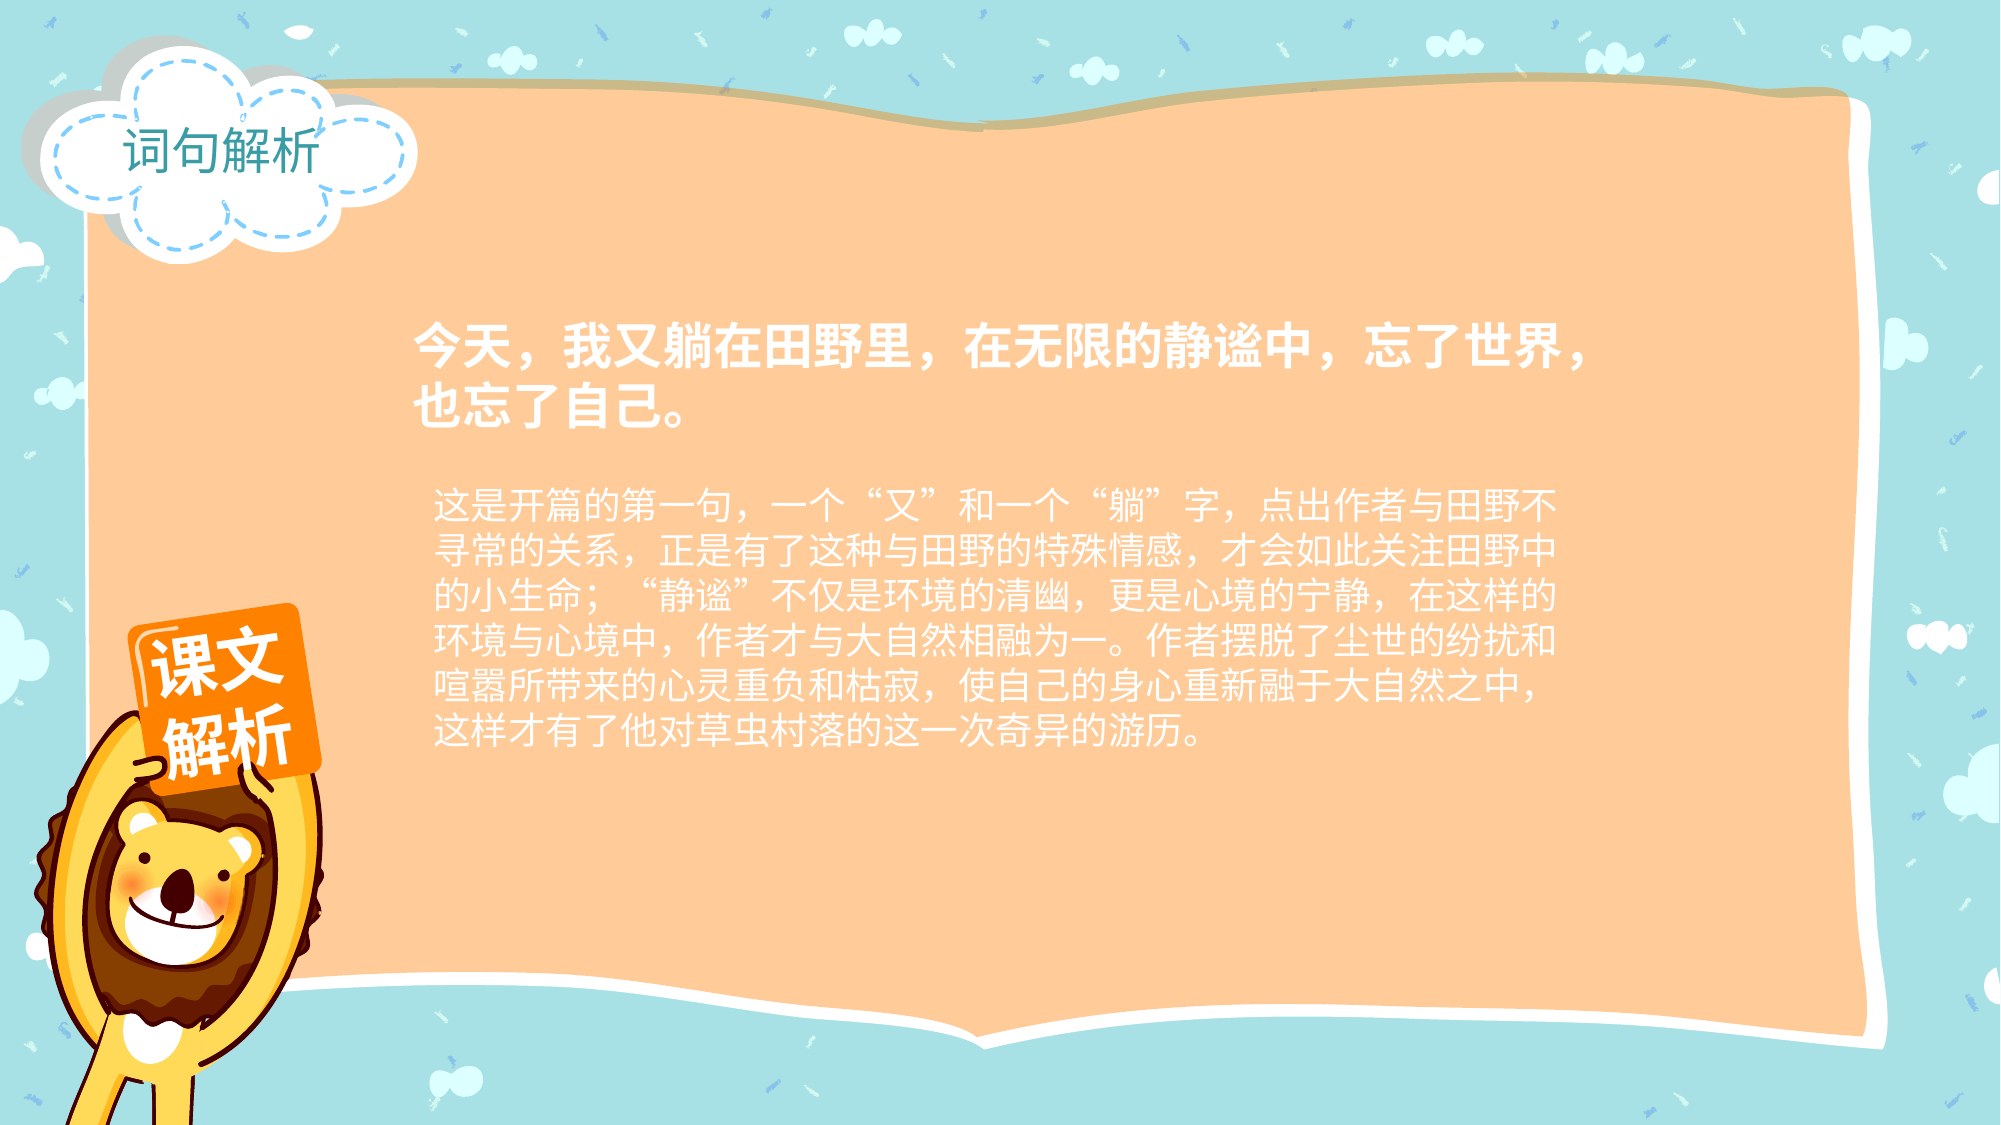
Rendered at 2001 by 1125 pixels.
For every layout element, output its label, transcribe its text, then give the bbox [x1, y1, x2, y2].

text_box 今天，我又躺在田野里，在无限的静谧中，忘了世界，也忘了自己。 [398, 307, 1612, 442]
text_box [21, 35, 463, 264]
text_box 这是开篇的第一句，一个“又”和一个“躺”字，点出作者与田野不寻常的关系，正是有了这种与田野的特殊情感，才会如此关注田野中的小生命；“静谧”不仅是环境的清幽，更是心境的宁静，在这样的环境与心境中，作者才与大自然相融为一。作者摆脱了尘世的纷扰和喧嚣所带来的心灵重负和枯寂，使自己的身心重新融于大自然之中，这样才有了他对草虫村落的这一次奇异的游历。 [418, 474, 1599, 759]
